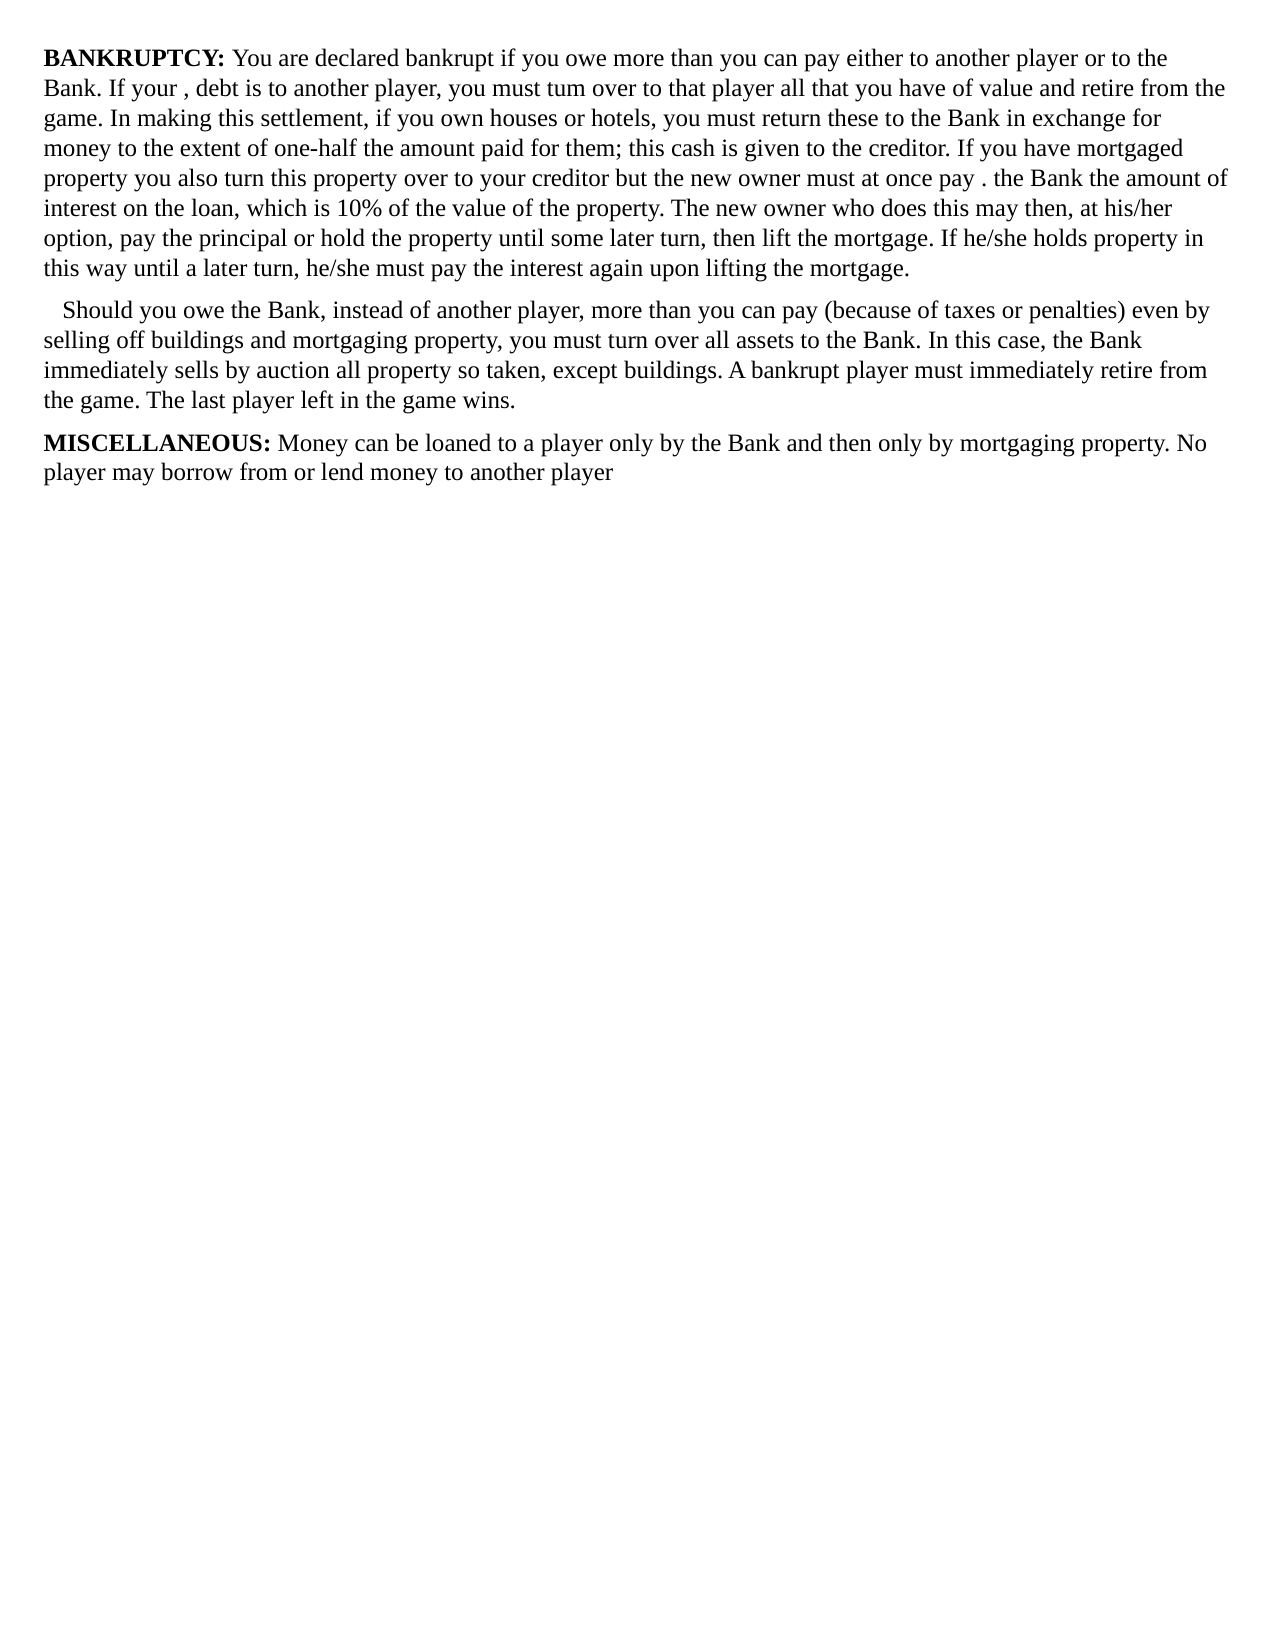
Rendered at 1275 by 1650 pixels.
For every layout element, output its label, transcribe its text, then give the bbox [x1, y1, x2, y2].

text_box BANKRUPTCY: You are declared bankrupt if you owe more than you can pay either to another player or to the Bank. If your , debt is to another player, you must tum over to that player all that you have of value and retire from the game. In making this settlement, if you own houses or hotels, you must return these to the Bank in exchange for money to the extent of one-half the amount paid for them; this cash is given to the creditor. If you have mortgaged property you also turn this property over to your creditor but the new owner must at once pay . the Bank the amount of interest on the loan, which is 10% of the value of the property. The new owner who does this may then, at his/her option, pay the principal or hold the property until some later turn, then lift the mortgage. If he/she holds property in this way until a later turn, he/she must pay the interest again upon lifting the mortgage. Should you owe the Bank, instead of another player, more than you can pay (because of taxes or penalties) even by selling off buildings and mortgaging property, you must turn over all assets to the Bank. In this case, the Bank immediately sells by auction all property so taken, except buildings. A bankrupt player must immediately retire from the game. The last player left in the game wins. MISCELLANEOUS: Money can be loaned to a player only by the Bank and then only by mortgaging property. No player may borrow from or lend money to another player [37, 35, 1238, 1615]
